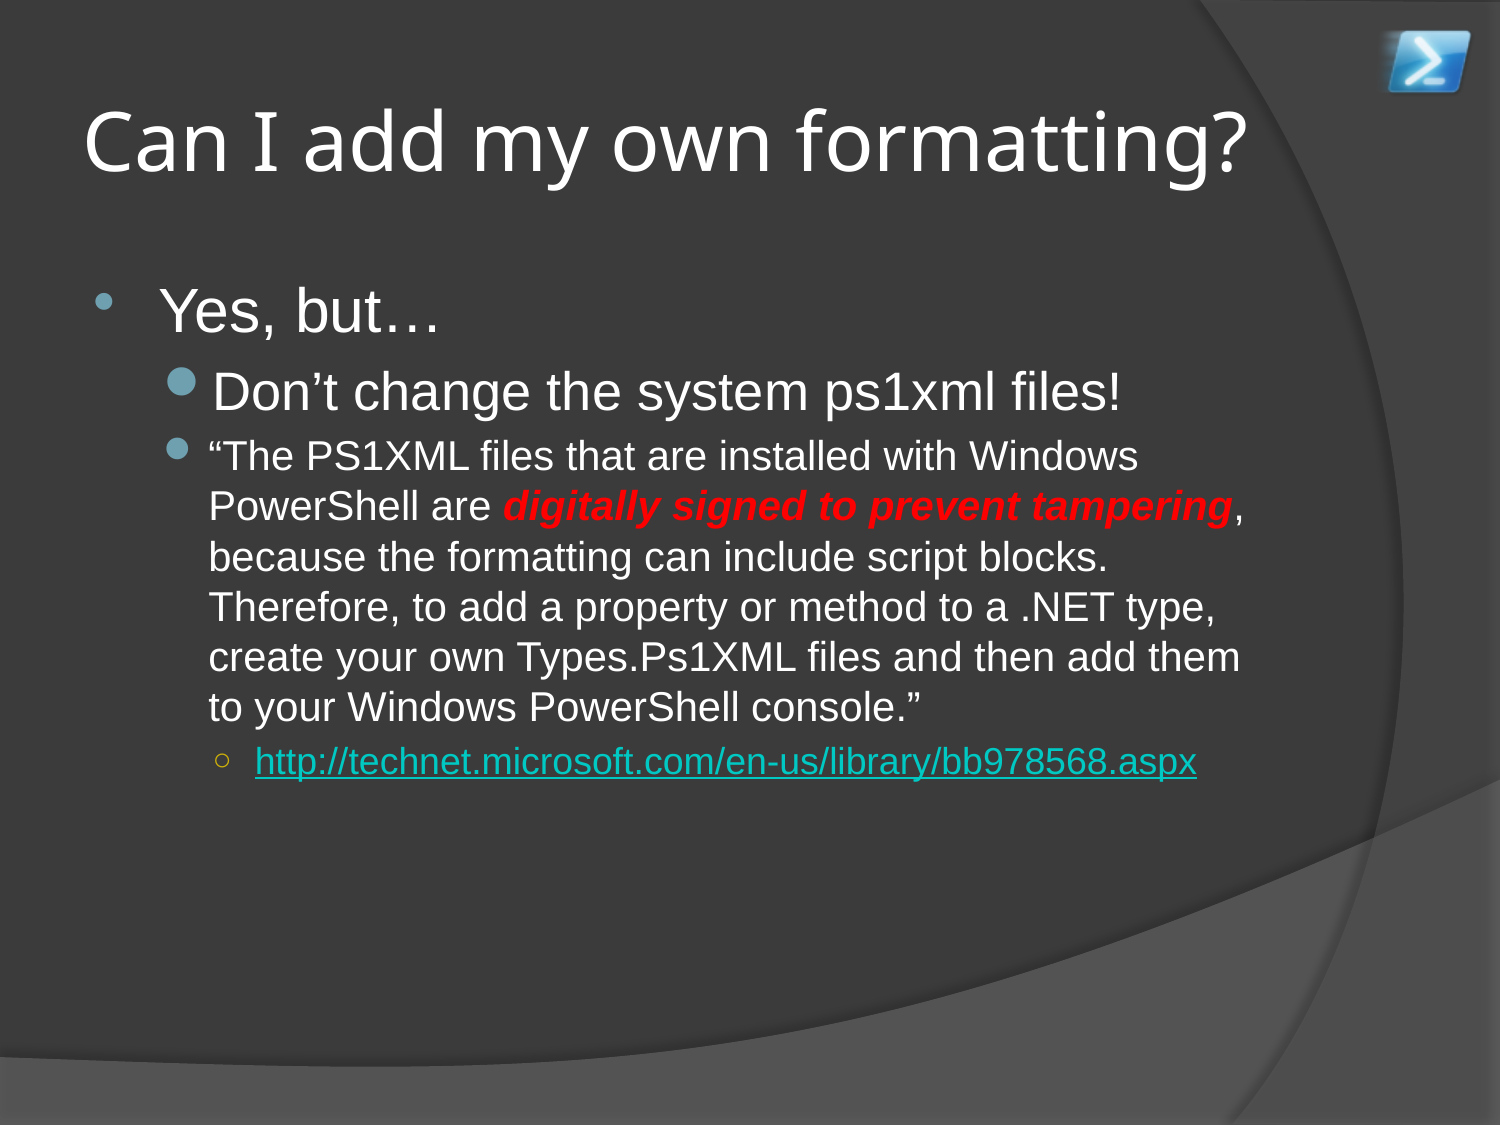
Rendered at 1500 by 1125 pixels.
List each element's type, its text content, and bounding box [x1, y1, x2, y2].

picture [1374, 12, 1475, 113]
list Yes, but… Don’t change the system ps1xml files! “The PS1XML files that are installed with Windows PowerShell are digitally signed to prevent tampering, because the formatting can include script blocks. Therefore, to add a property or method to a .NET type, create your own Types.Ps1XML files and then add them to your Windows PowerShell console.” http://technet.microsoft.com/en-us/library/bb978568.aspx [75, 262, 1300, 1005]
title Can I add my own formatting? [75, 45, 1300, 233]
